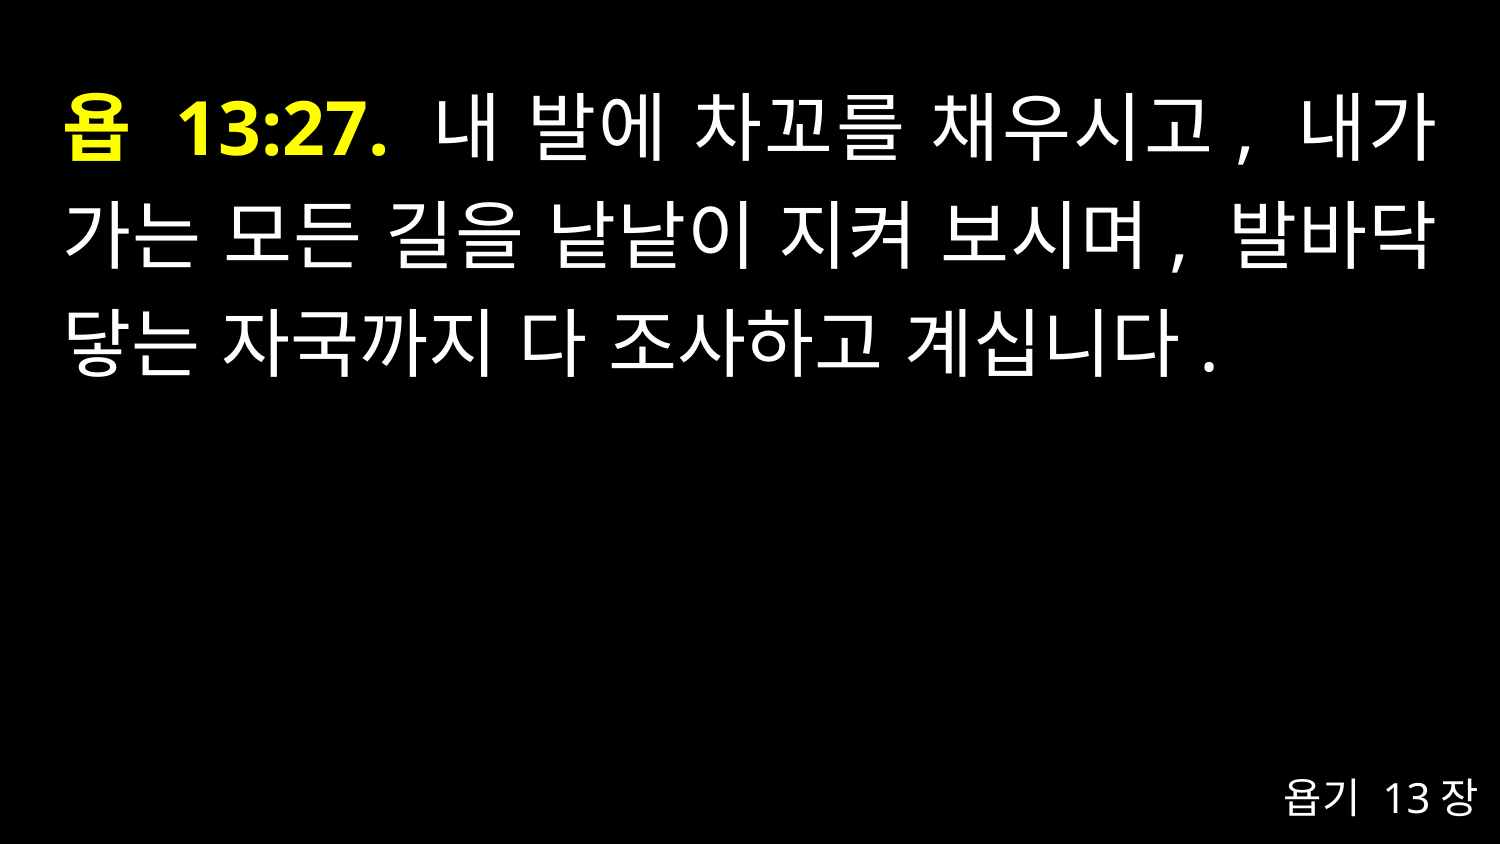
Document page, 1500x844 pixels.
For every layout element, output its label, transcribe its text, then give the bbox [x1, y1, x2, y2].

title 욥 13:27. 내 발에 차꼬를 채우시고, 내가 가는 모든 길을 낱낱이 지켜 보시며, 발바닥 닿는 자국까지 다 조사하고 계십니다. [0, 0, 1500, 844]
subtitle 욥기 13장 [916, 770, 1500, 844]
